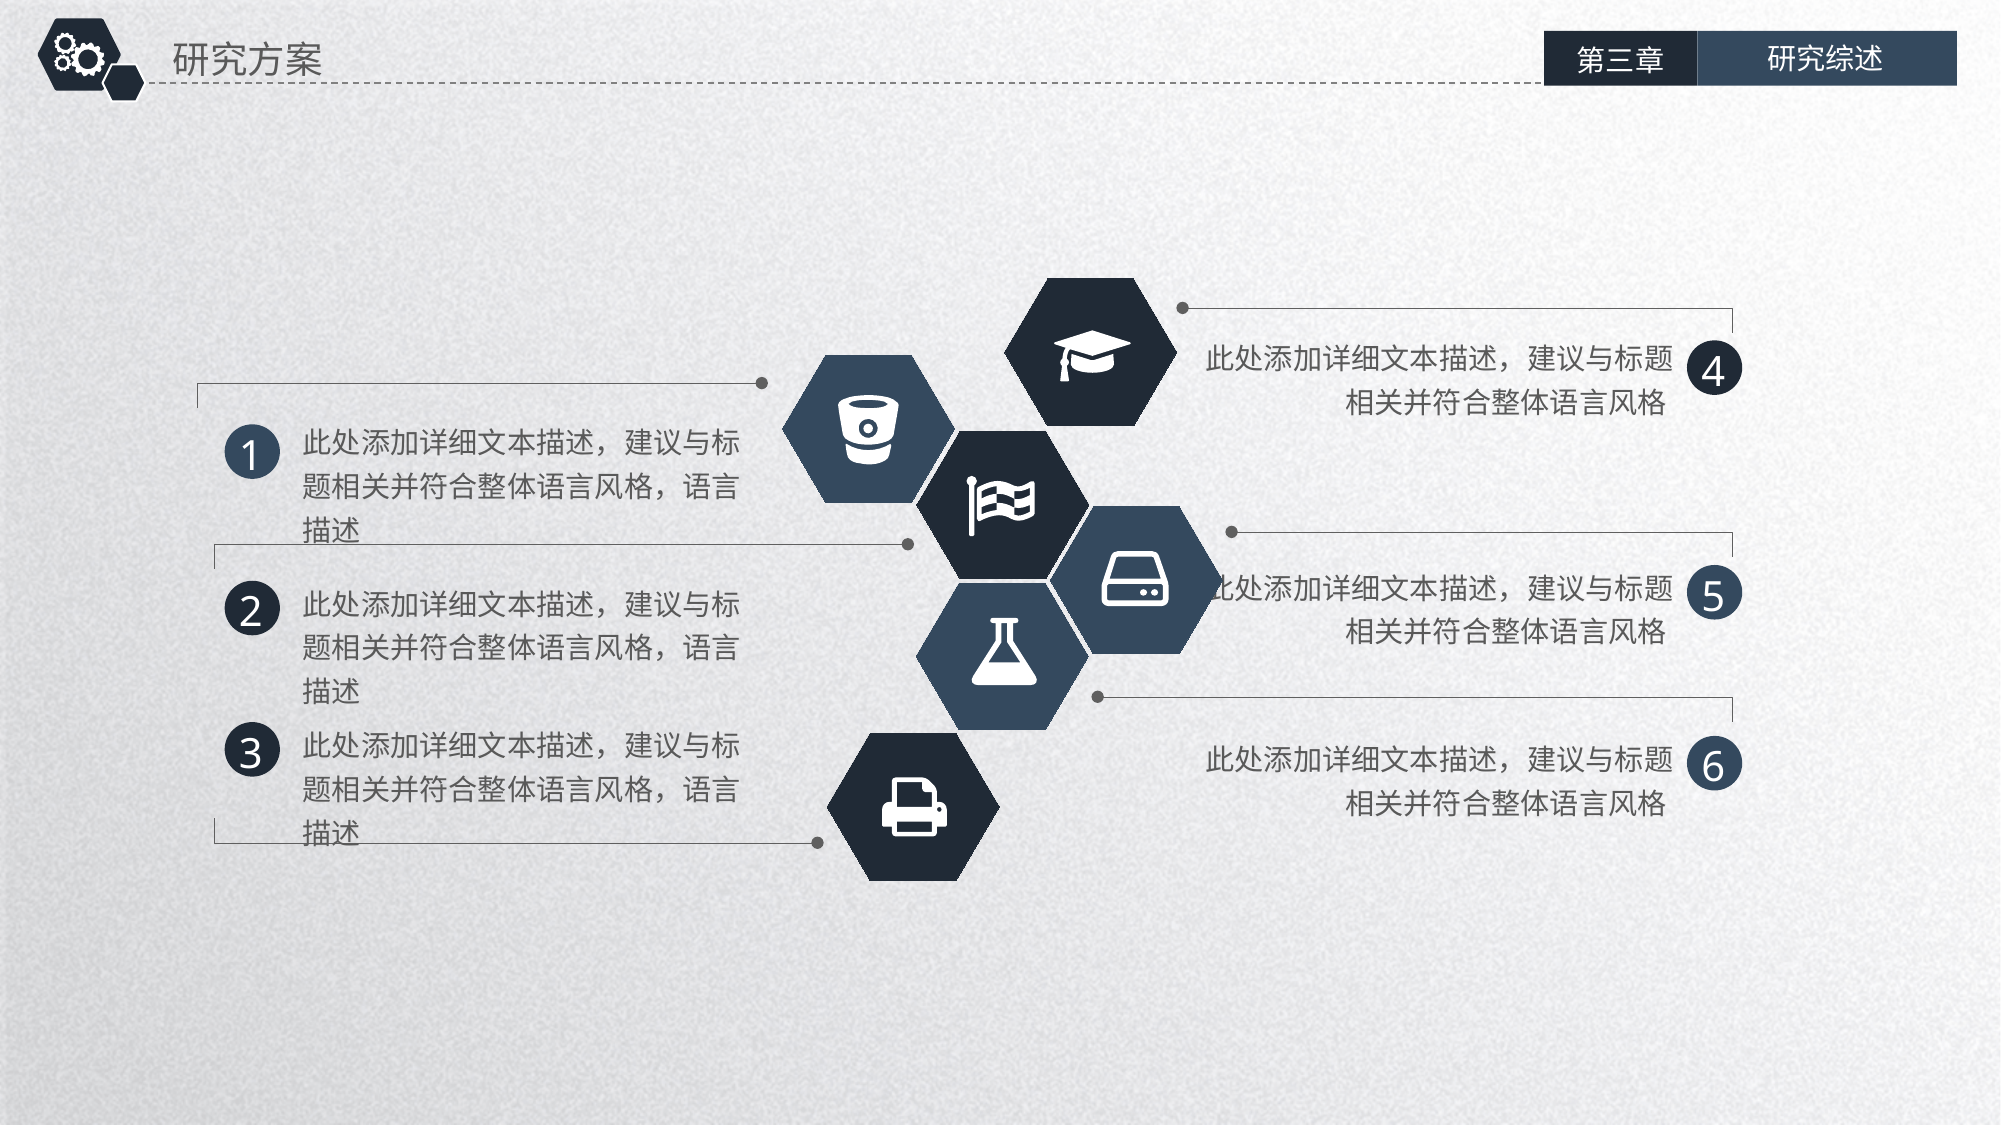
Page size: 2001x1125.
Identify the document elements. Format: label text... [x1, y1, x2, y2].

text_box [214, 538, 911, 569]
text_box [54, 32, 106, 77]
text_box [826, 733, 1000, 881]
text_box 此处添加详细文本描述，建议与标题相关并符合整体语言风格 [1202, 732, 1674, 832]
text_box 此处添加详细文本描述，建议与标题相关并符合整体语言风格，语言描述 [302, 577, 762, 680]
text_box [916, 431, 1090, 579]
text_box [219, 721, 283, 777]
text_box [197, 376, 768, 408]
text_box 研究方案 [161, 30, 469, 82]
text_box 此处添加详细文本描述，建议与标题相关并符合整体语言风格，语言描述 [302, 718, 762, 818]
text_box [1681, 735, 1745, 791]
text_box 此处添加详细文本描述，建议与标题相关并符合整体语言风格 [1202, 561, 1674, 664]
text_box [1544, 83, 1695, 88]
text_box 第三章 [1544, 36, 1698, 83]
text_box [915, 582, 1089, 731]
text_box [1228, 525, 1733, 557]
text_box 此处添加详细文本描述，建议与标题相关并符合整体语言风格 [1202, 332, 1674, 423]
text_box [214, 818, 821, 849]
text_box [1182, 301, 1733, 333]
text_box 研究综述 [1695, 34, 1956, 82]
text_box [101, 62, 148, 104]
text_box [1004, 278, 1177, 427]
text_box [1695, 29, 1959, 88]
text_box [1681, 340, 1745, 396]
text_box [1094, 690, 1733, 722]
picture [0, 0, 2001, 1125]
text_box [51, 83, 103, 91]
text_box [37, 18, 121, 76]
text_box 此处添加详细文本描述，建议与标题相关并符合整体语言风格，语言描述 [302, 415, 762, 526]
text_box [219, 424, 283, 480]
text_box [1681, 564, 1745, 620]
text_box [1050, 506, 1223, 654]
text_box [782, 355, 955, 503]
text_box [219, 580, 283, 636]
text_box [1542, 29, 1695, 82]
